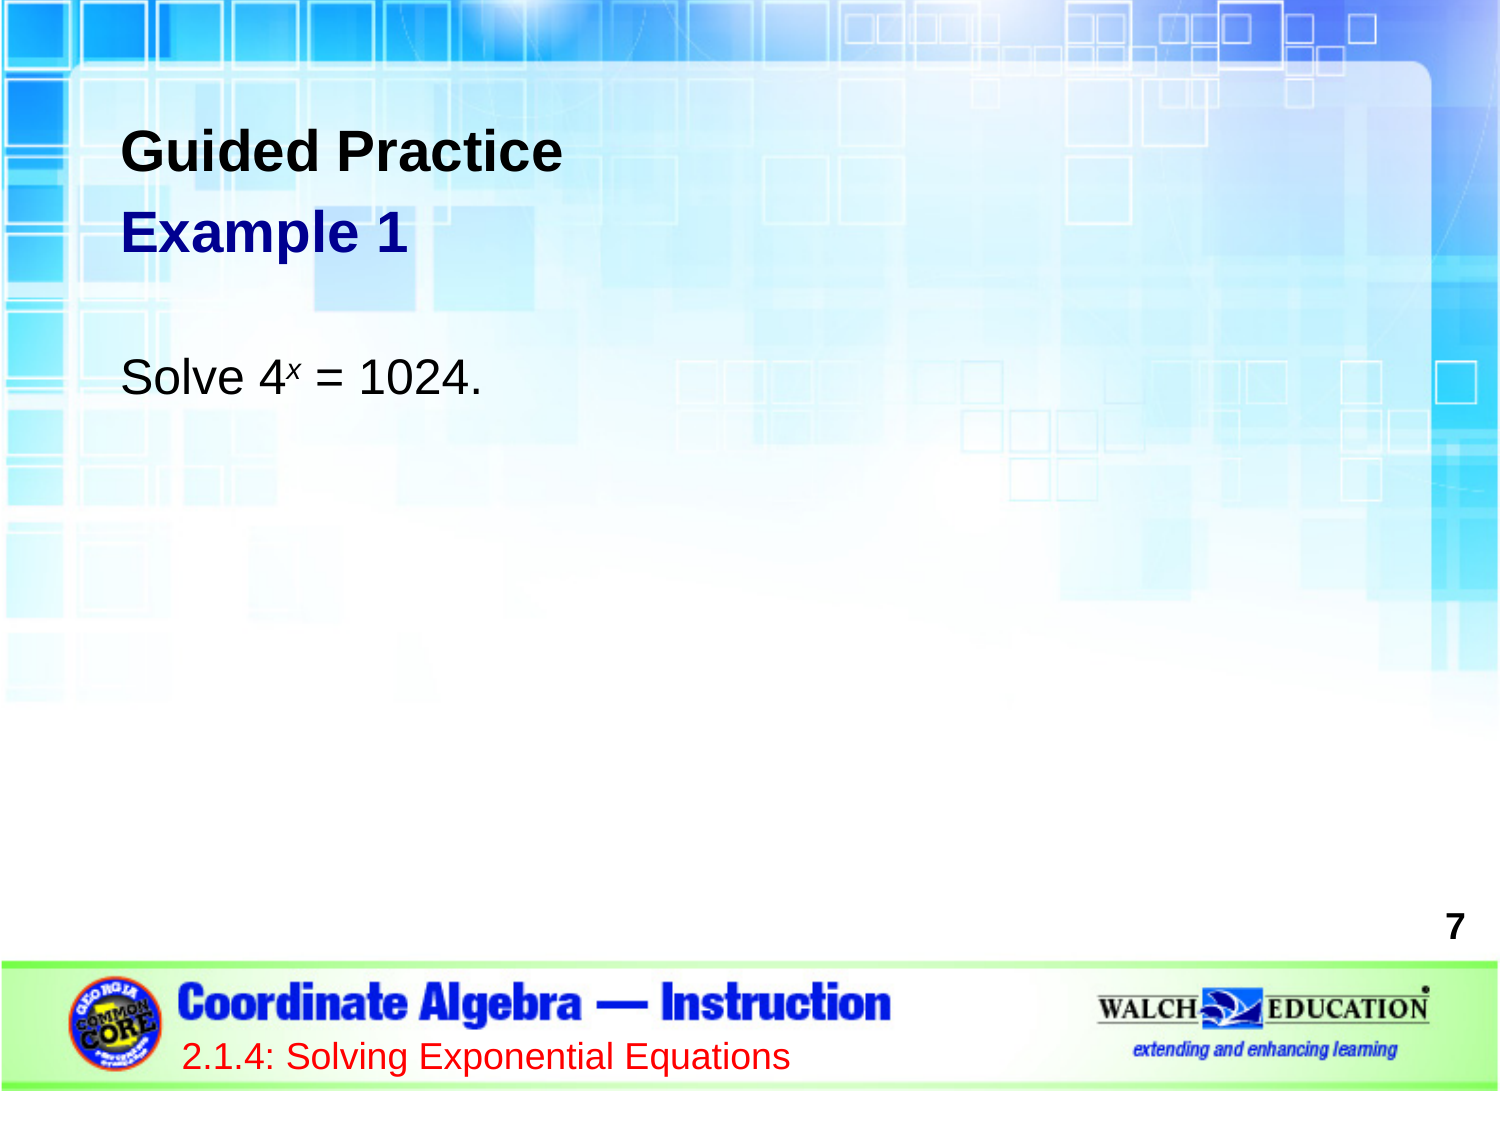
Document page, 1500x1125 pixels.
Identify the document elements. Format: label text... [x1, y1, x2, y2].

list 2.1.4: Solving Exponential Equations [166, 1024, 1074, 1068]
slide_number 7 [1361, 901, 1481, 949]
picture [1, 0, 1500, 1091]
subtitle Guided Practice Example 1 Solve 4x = 1024. [105, 105, 1246, 925]
